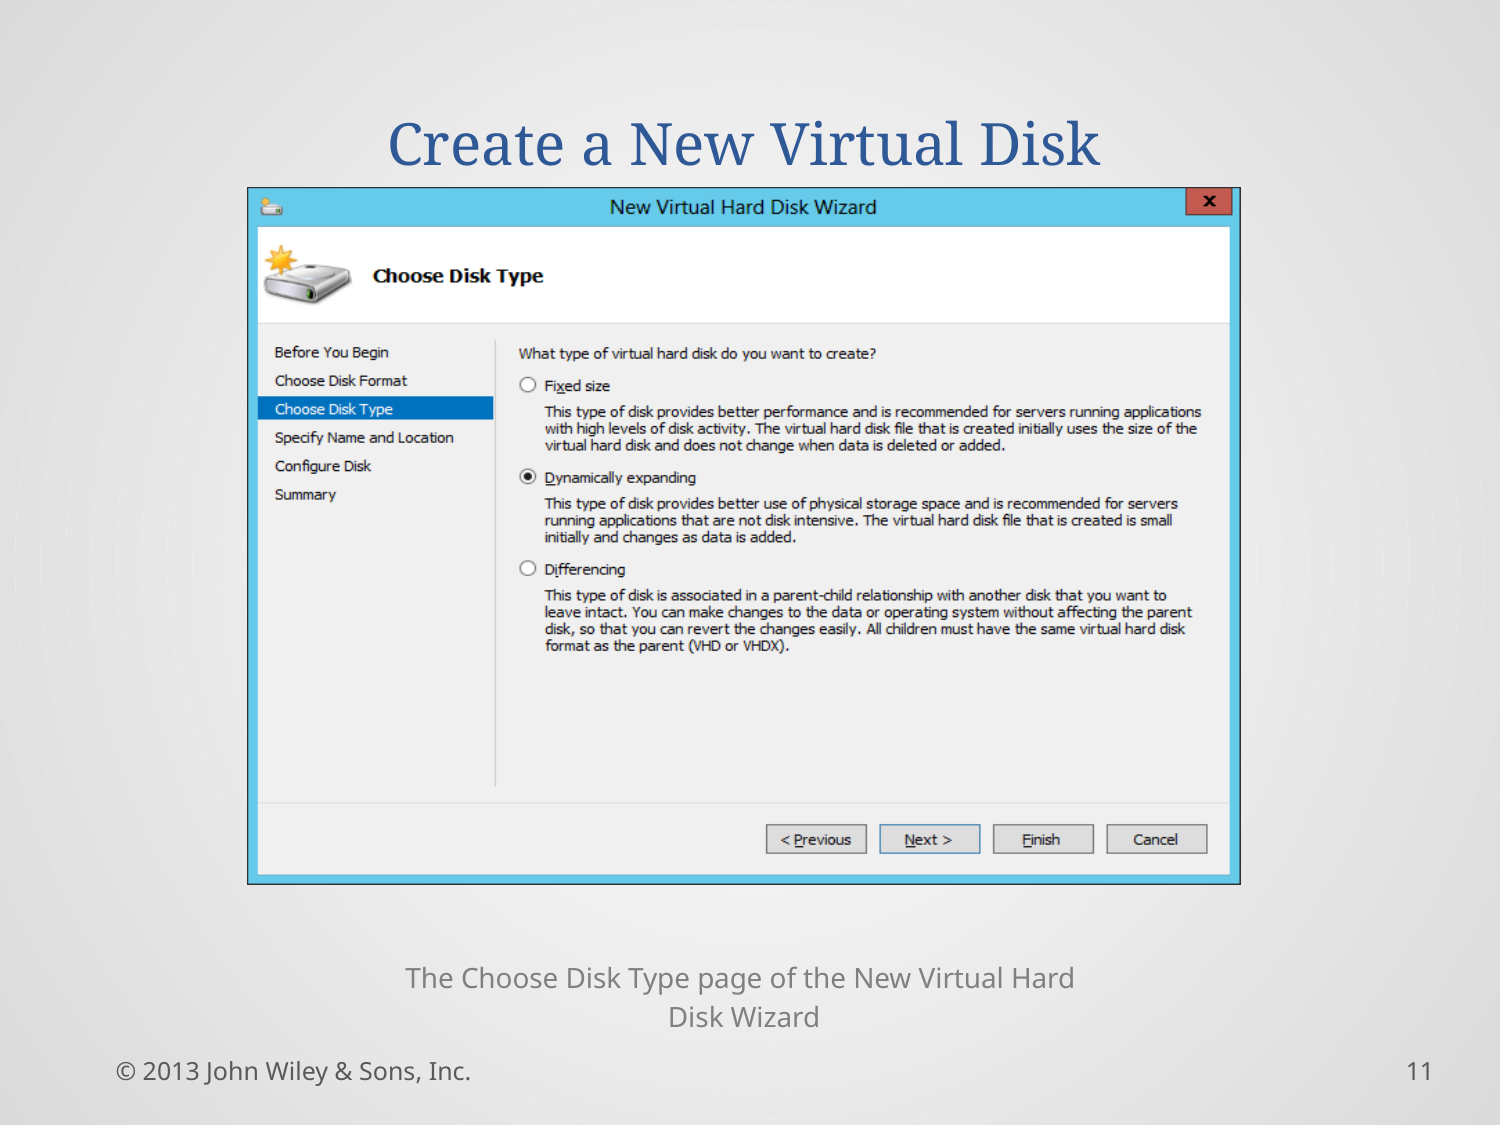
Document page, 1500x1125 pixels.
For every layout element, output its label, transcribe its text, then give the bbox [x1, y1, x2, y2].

slide_number 11 [1401, 1042, 1494, 1103]
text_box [247, 187, 1241, 933]
title Create a New Virtual Disk [275, 37, 1213, 185]
footer © 2013 John Wiley & Sons, Inc. [108, 1042, 576, 1103]
list The Choose Disk Type page of the New Virtual Hard Disk Wizard [275, 953, 1213, 1041]
